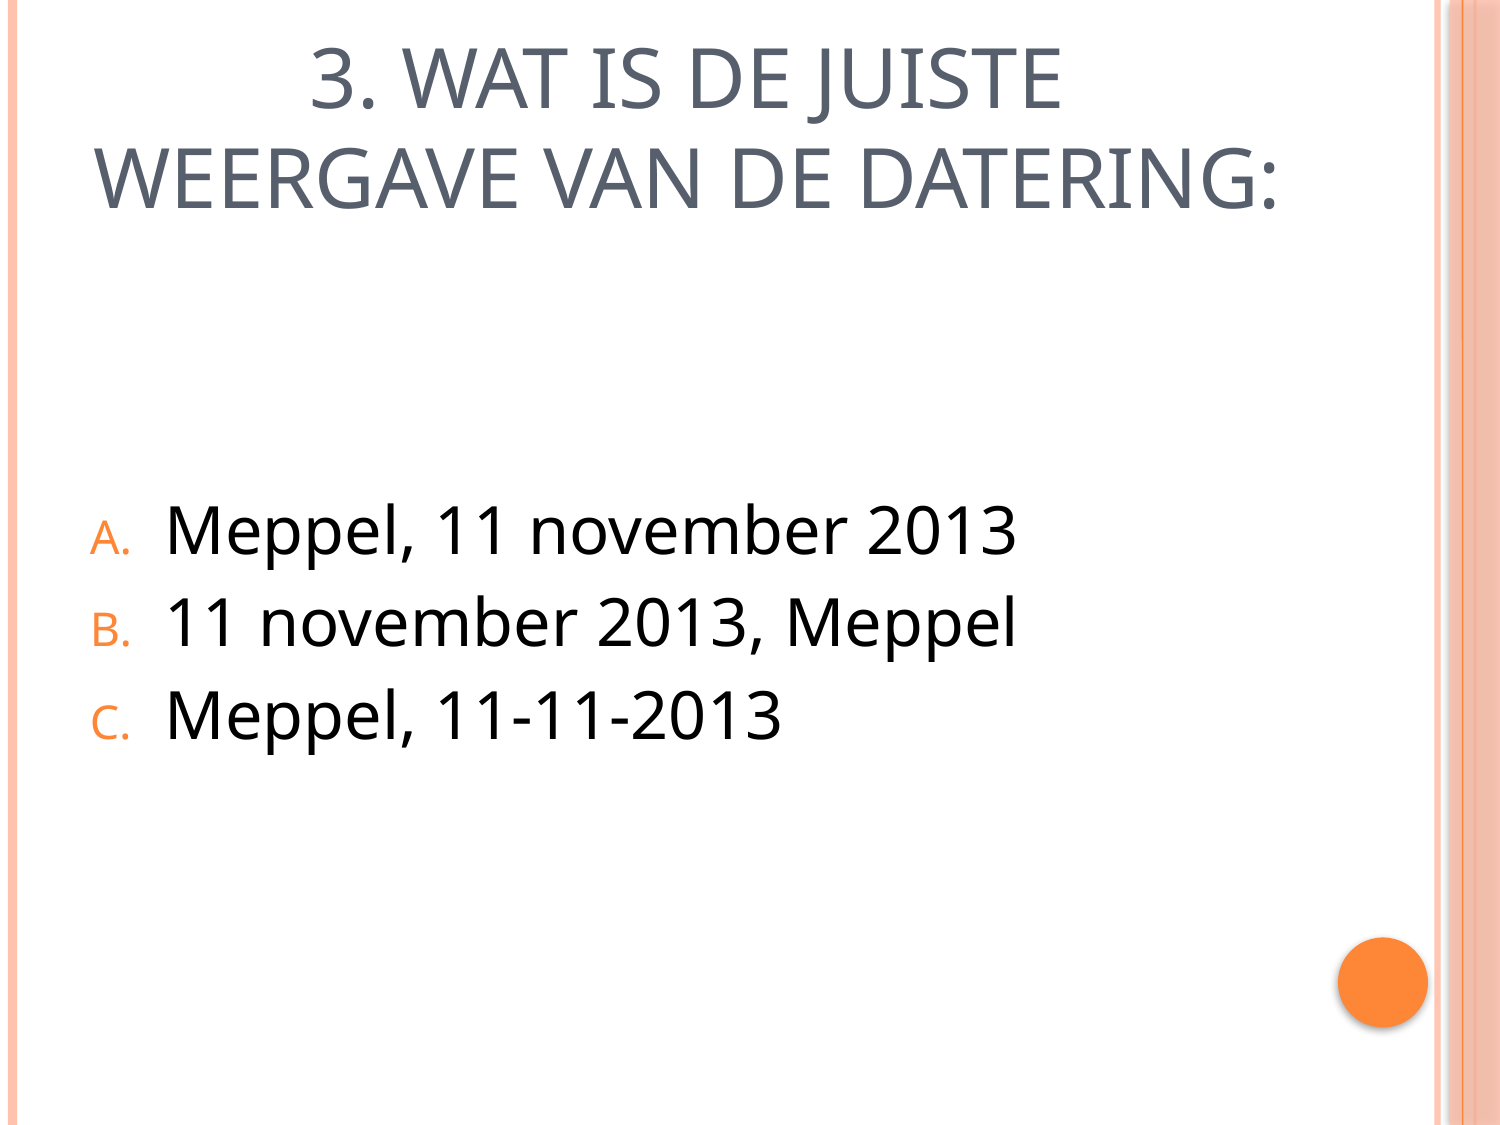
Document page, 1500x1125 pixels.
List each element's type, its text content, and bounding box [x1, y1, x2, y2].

list Meppel, 11 november 2013 11 november 2013, Meppel Meppel, 11-11-2013 [75, 262, 1300, 1062]
title 3. Wat is de juiste weergave van de datering: [75, 45, 1300, 233]
